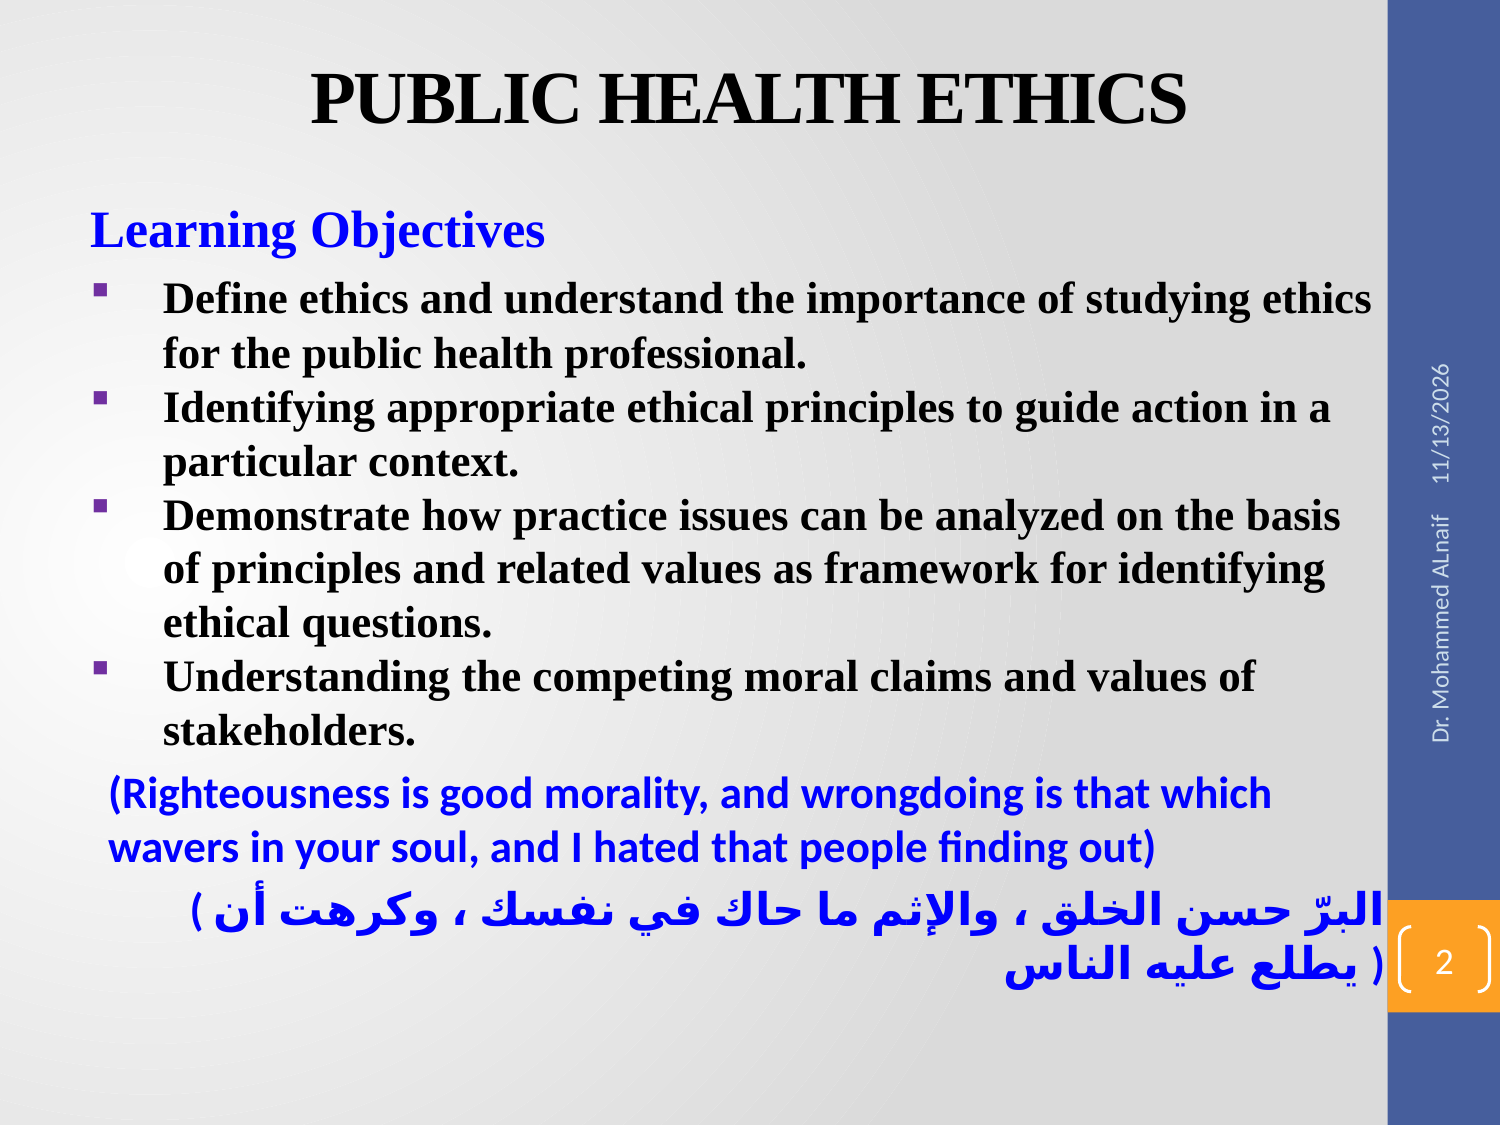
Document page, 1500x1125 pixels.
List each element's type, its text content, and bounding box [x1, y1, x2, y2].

footer Dr. Mohammed ALnaif [1408, 500, 1469, 889]
title PUBLIC HEALTH ETHICS [75, 37, 1425, 150]
list Learning Objectives Define ethics and understand the importance of studying ethics for the public health professional. Identifying appropriate ethical principles to guide action in a particular context. Demonstrate how practice issues can be analyzed on the basis of principles and related values as framework for identifying ethical questions. Understanding the competing moral claims and values of stakeholders. (Righteousness is good morality, and wrongdoing is that which wavers in your soul, and I hated that people finding out) ( البرّ حسن الخلق ، والإثم ما حاك في نفسك ، وكرهت أن يطلع عليه الناس ) [75, 187, 1400, 1000]
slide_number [1408, 100, 1469, 500]
slide_number 2 [1397, 925, 1492, 994]
